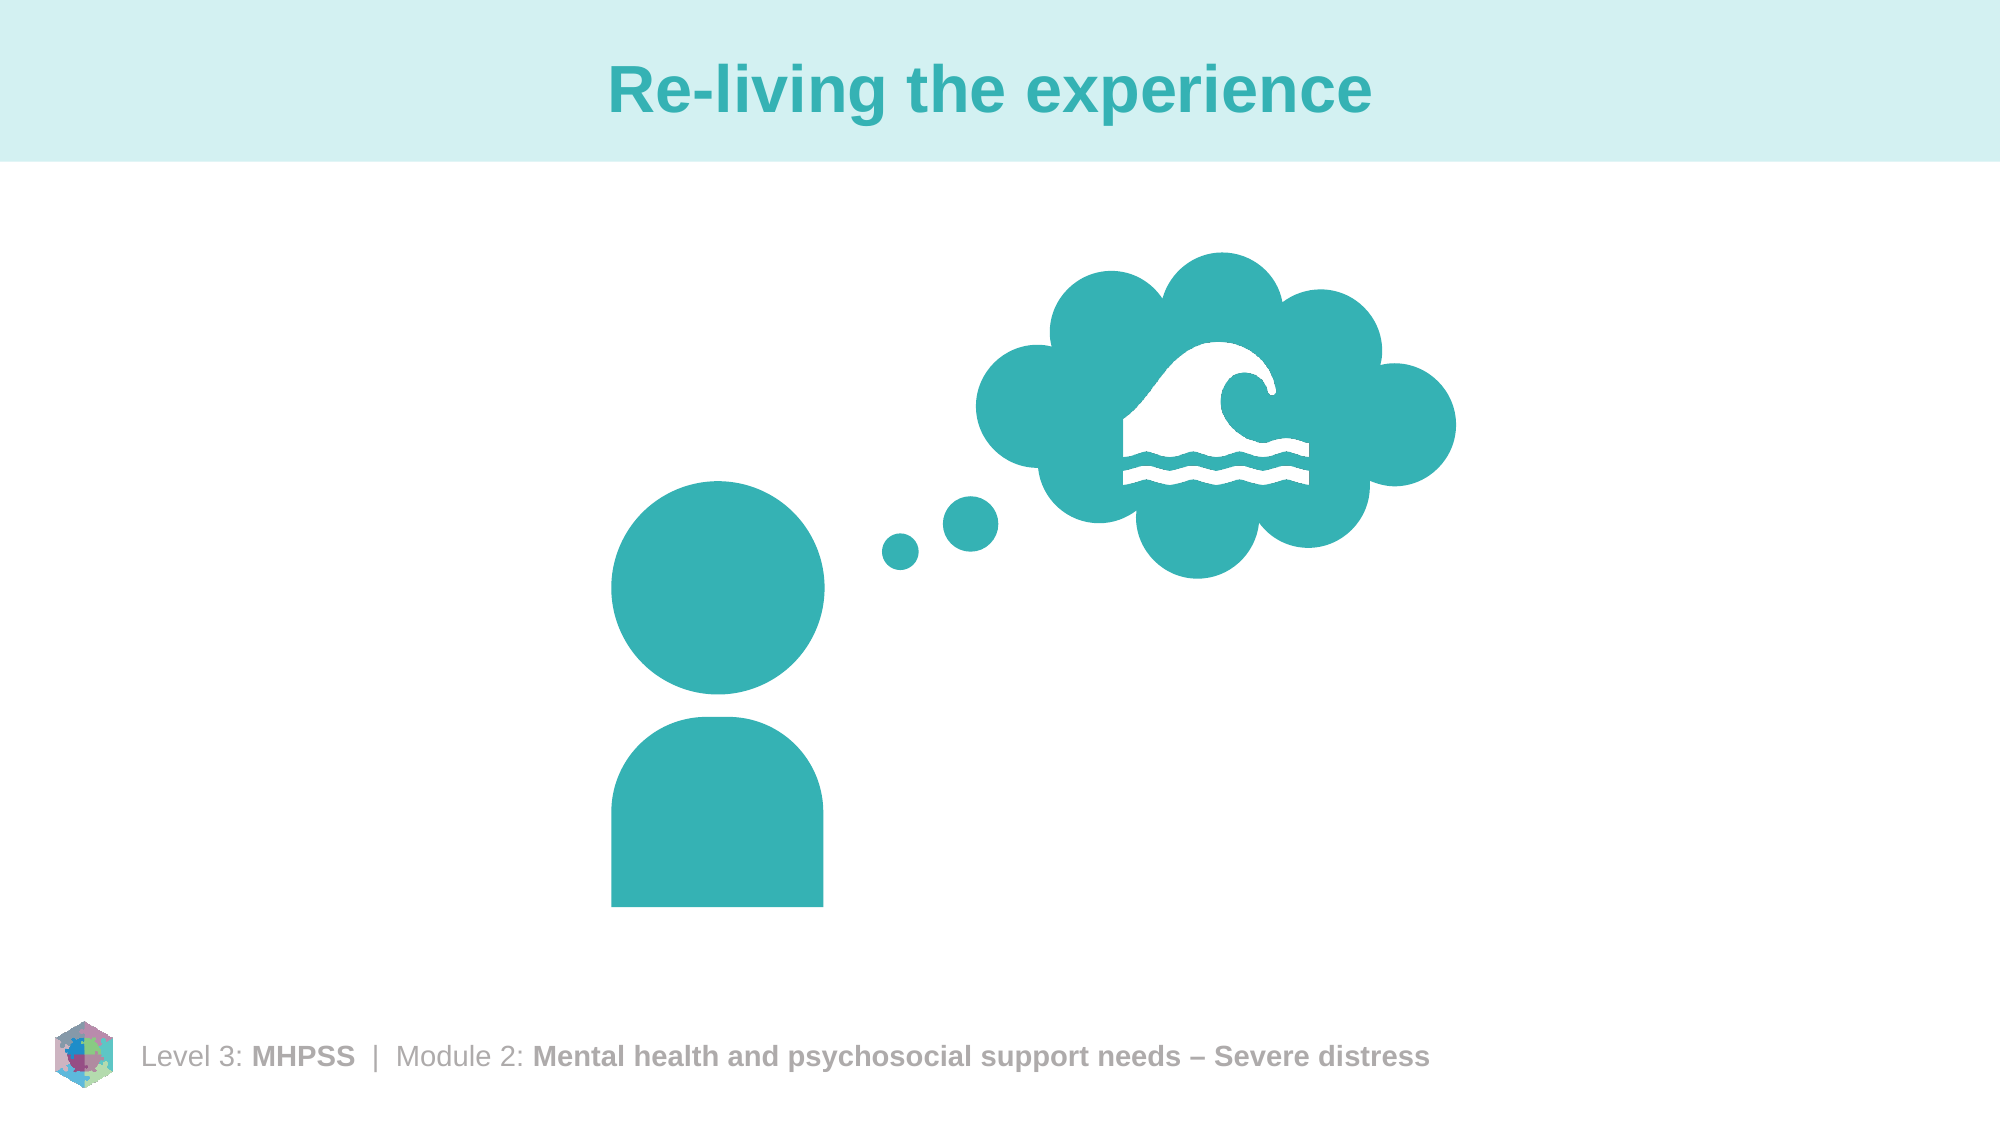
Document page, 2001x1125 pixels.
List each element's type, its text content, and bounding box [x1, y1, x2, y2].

text_box [1268, 289, 1457, 548]
title Re-living the experience [137, 19, 1863, 163]
picture [1104, 301, 1328, 525]
text_box [1138, 533, 1258, 579]
picture [55, 1021, 113, 1088]
text_box [942, 496, 999, 552]
text_box [881, 533, 919, 571]
text_box [975, 252, 1282, 524]
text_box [611, 480, 825, 908]
